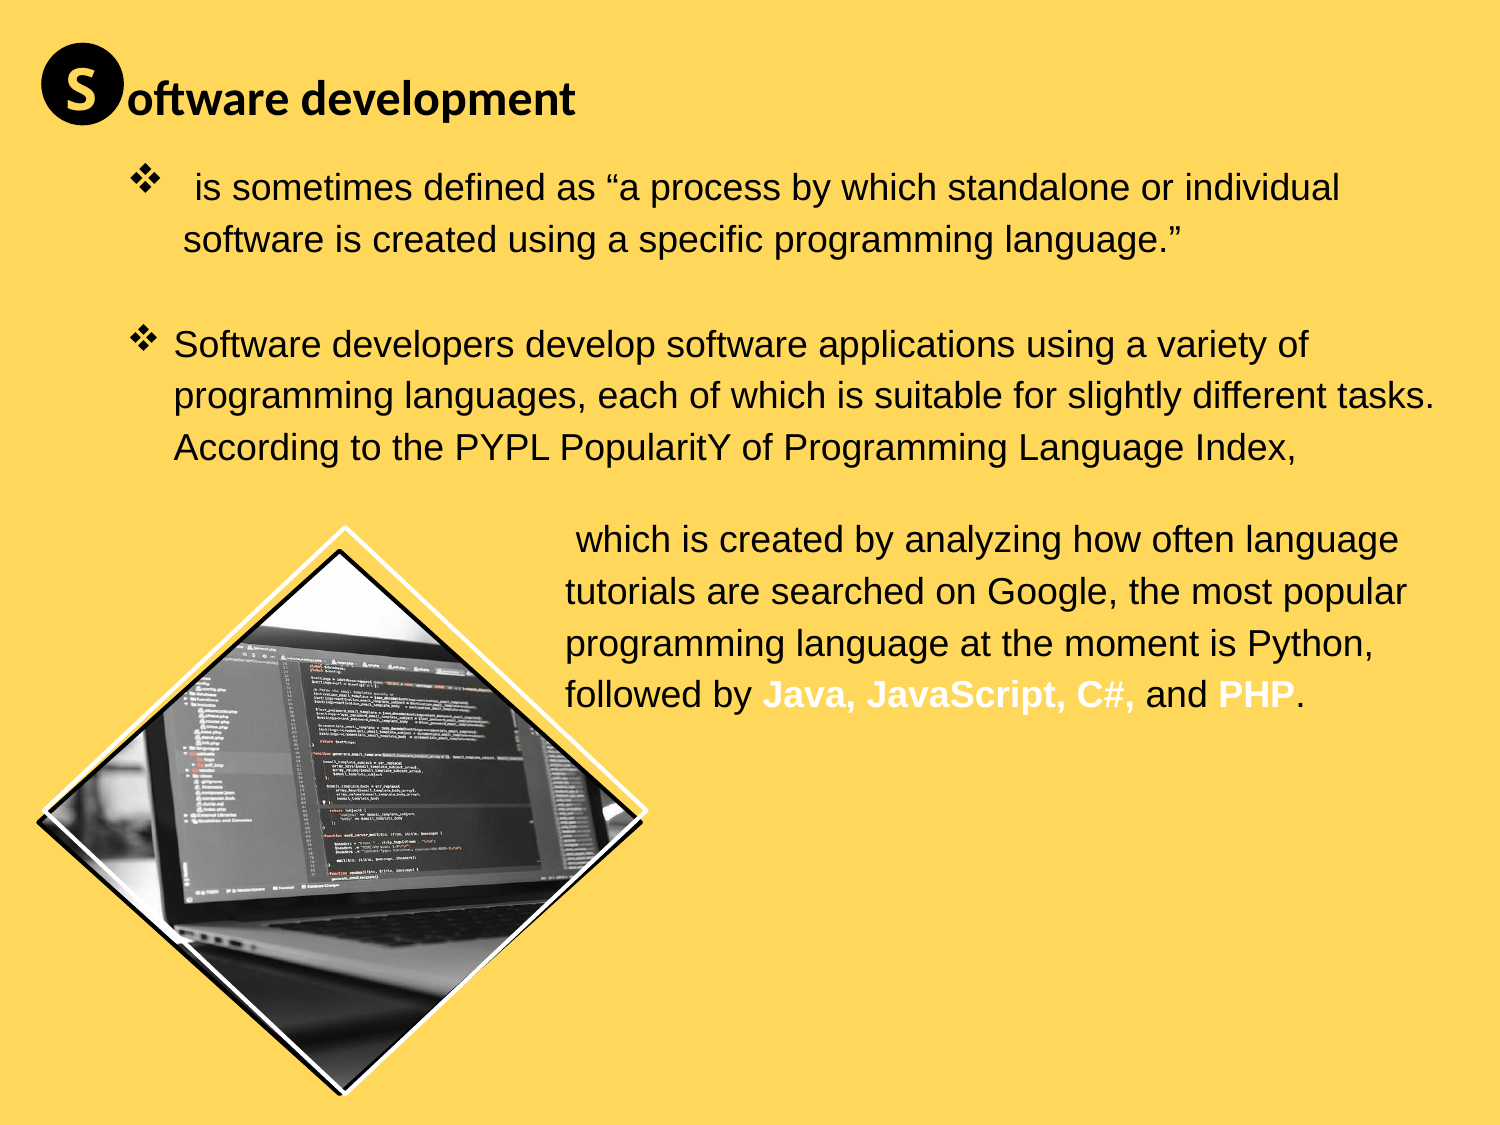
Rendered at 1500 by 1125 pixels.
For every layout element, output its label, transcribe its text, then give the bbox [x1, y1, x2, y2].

text_box S [50, 44, 198, 130]
text_box [65, 40, 100, 44]
text_box oftware development [112, 57, 609, 133]
text_box [499, 819, 643, 954]
text_box [41, 525, 649, 1096]
text_box [39, 55, 50, 113]
text_box Software developers develop software applications using a variety of programming languages, each of which is suitable for slightly different tasks. According to the PYPL PopularitY of Programming Language Index, [112, 305, 1459, 476]
text_box [36, 814, 342, 1096]
text_box is sometimes defined as “a process by which standalone or individual software is created using a specific programming language.” [112, 143, 1433, 268]
text_box which is created by analyzing how often language tutorials are searched on Google, the most popular programming language at the moment is Python, followed by Java, JavaScript, C#, and PHP. [550, 501, 1437, 723]
